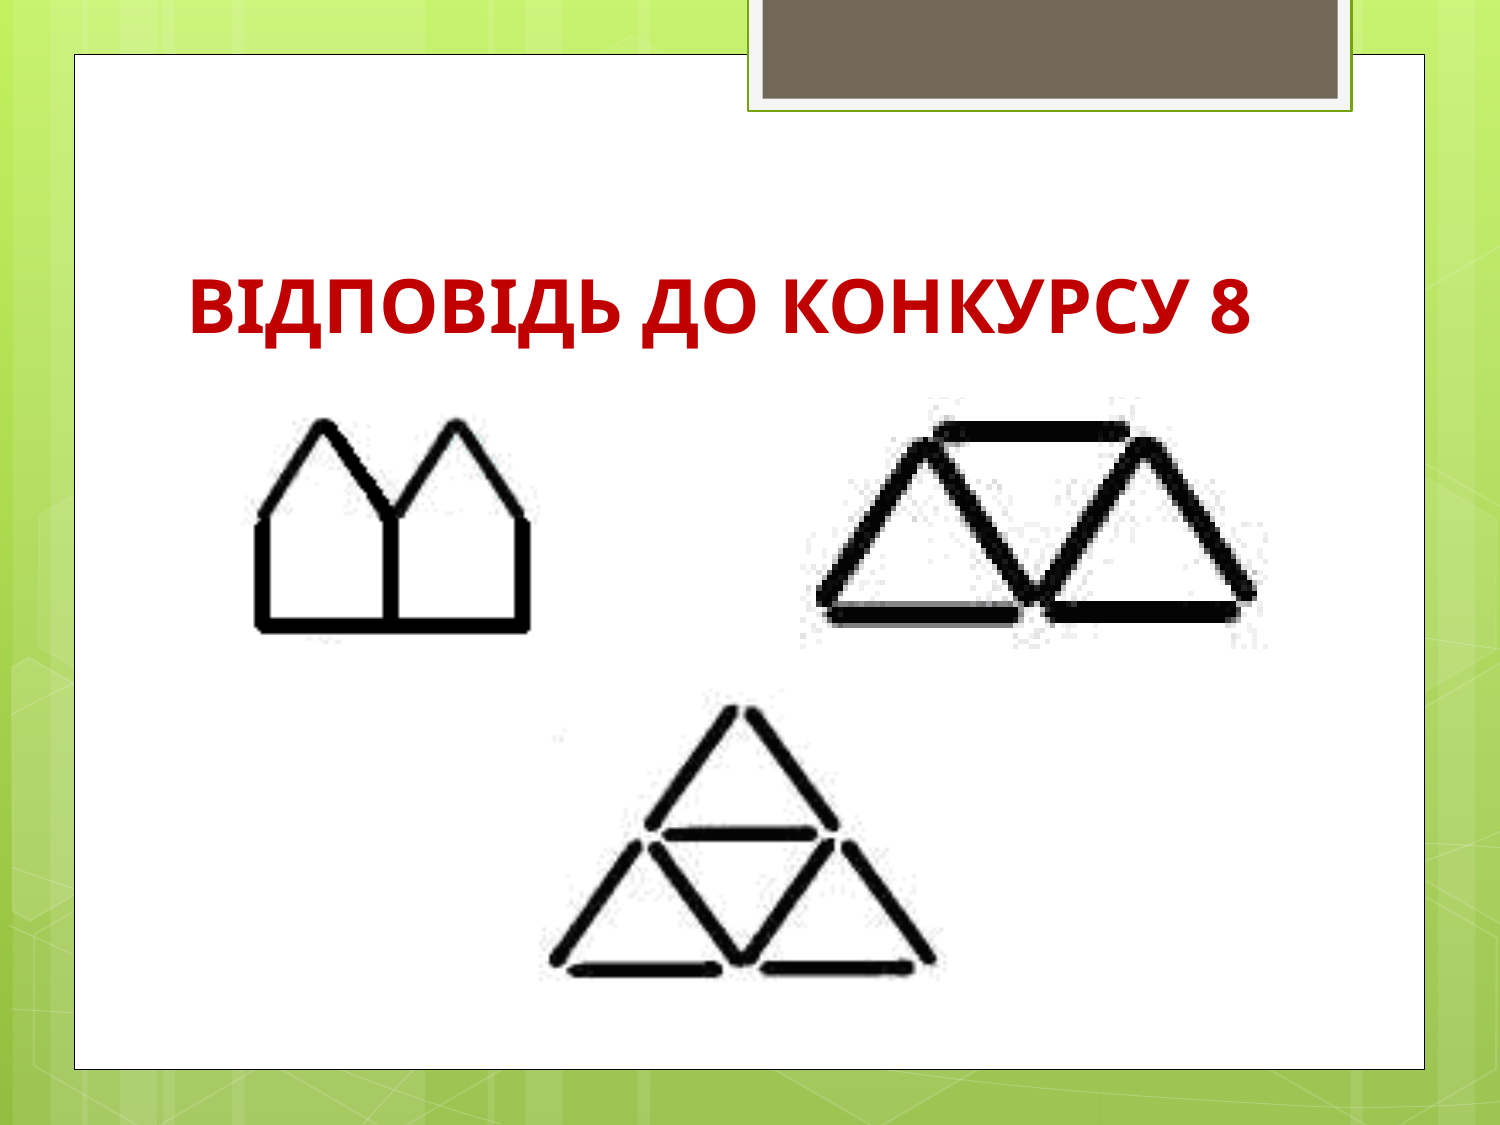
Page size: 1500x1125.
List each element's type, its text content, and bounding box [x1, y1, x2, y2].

title ВІДПОВІДЬ ДО КОНКУРСУ 8 [171, 168, 1324, 357]
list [159, 368, 600, 693]
picture [537, 396, 1311, 1002]
